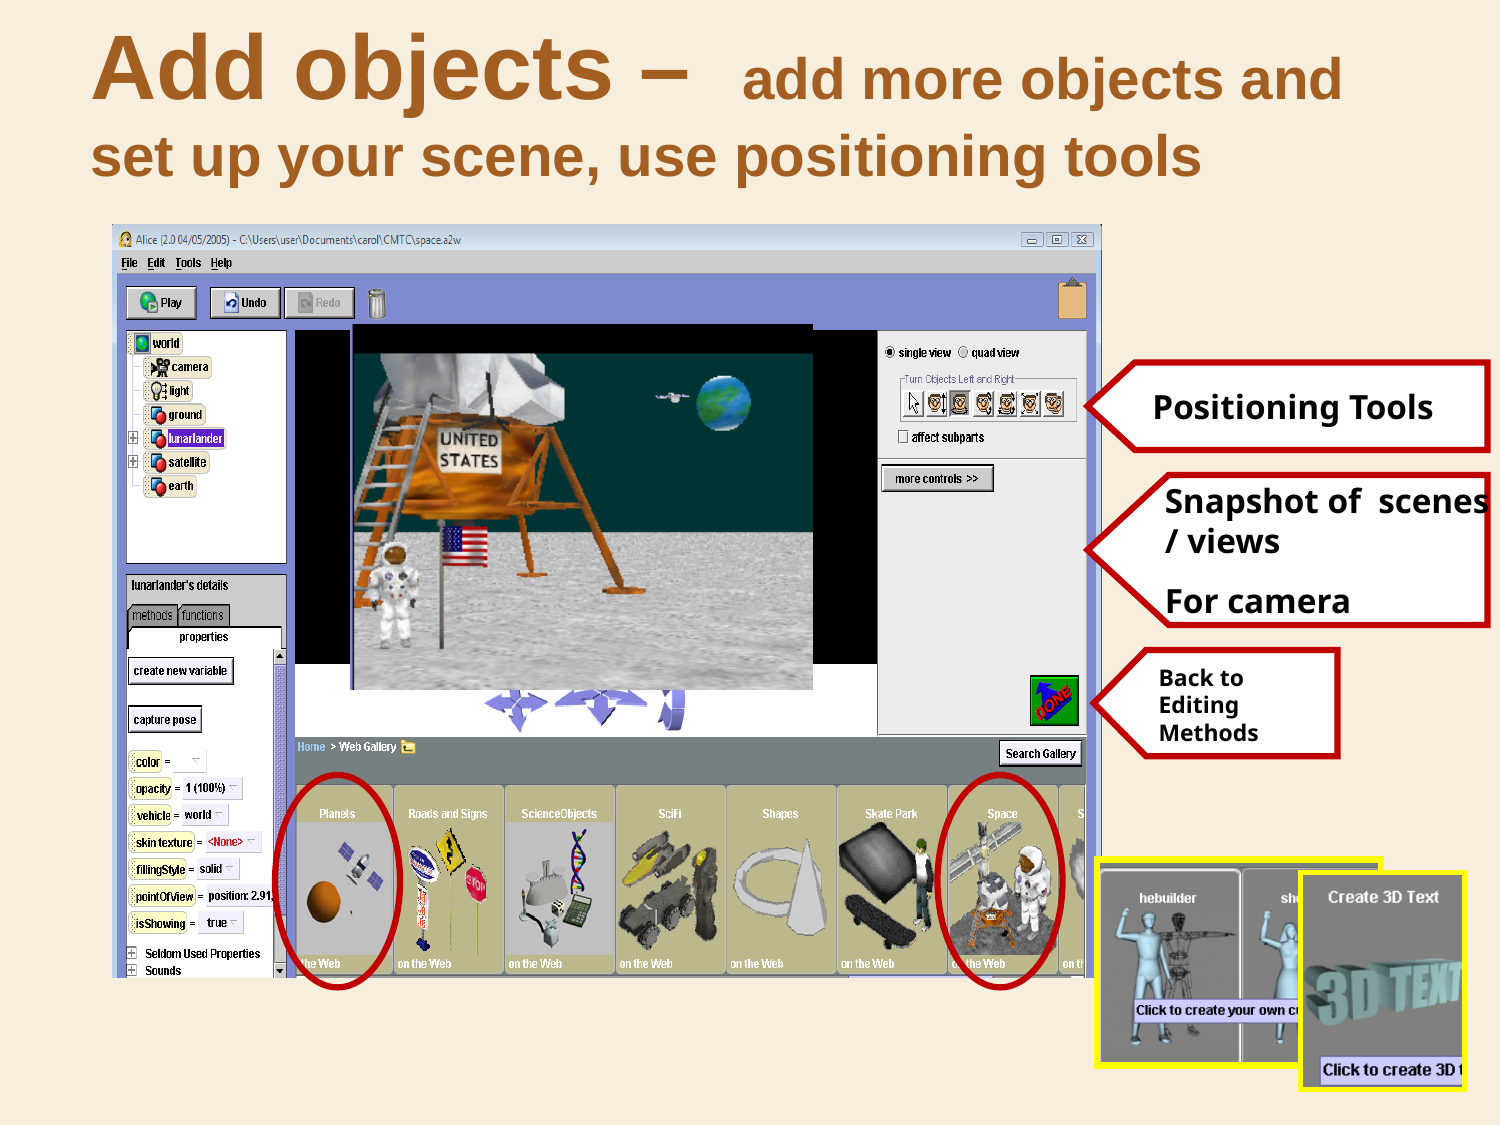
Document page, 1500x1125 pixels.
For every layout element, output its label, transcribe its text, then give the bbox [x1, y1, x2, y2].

text_box [1106, 493, 1149, 607]
text_box Add objects – add more objects and set up your scene, use positioning tools [74, 0, 1500, 196]
text_box Back to Editing Methods [1143, 649, 1337, 760]
text_box Positioning Tools [1137, 362, 1500, 450]
text_box [1106, 653, 1143, 754]
picture [112, 224, 1463, 1088]
text_box [1106, 362, 1137, 450]
text_box Snapshot of scenes / views For camera [1149, 475, 1500, 626]
